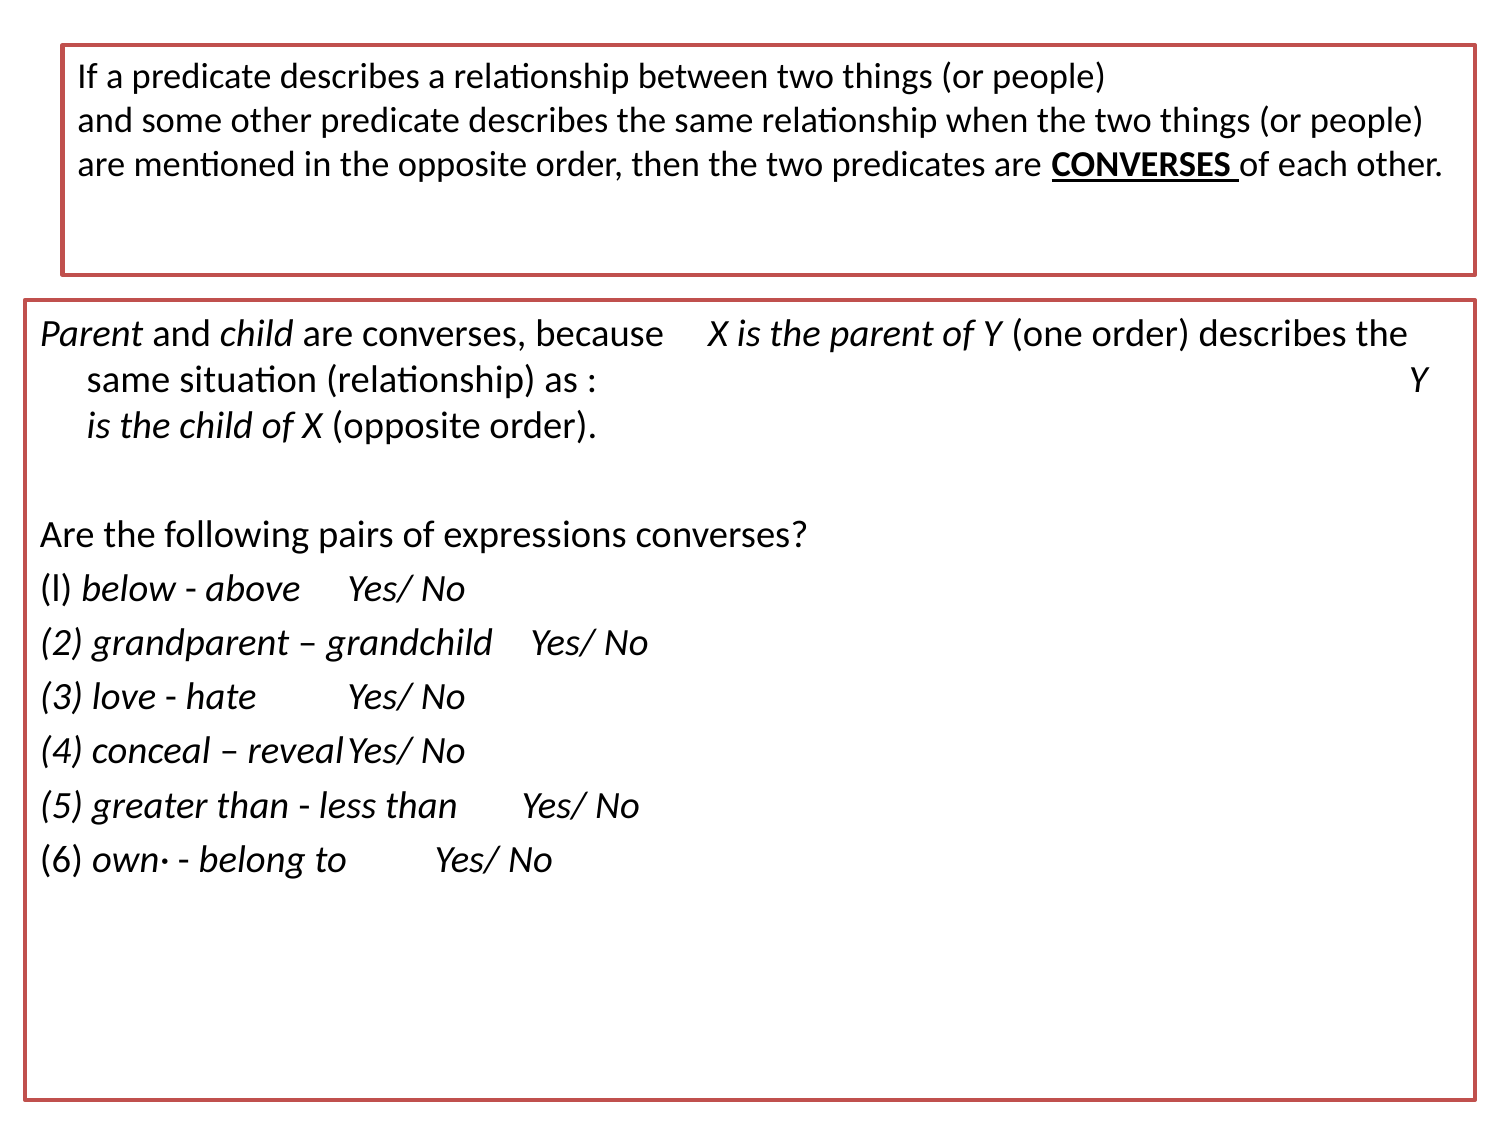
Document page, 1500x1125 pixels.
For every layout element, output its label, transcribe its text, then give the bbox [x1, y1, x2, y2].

title If a predicate describes a relationship between two things (or people) and some other predicate describes the same relationship when the two things (or people) are mentioned in the opposite order, then the two predicates are CONVERSES of each other. [60, 43, 1477, 277]
list Parent and child are converses, because X is the parent of Y (one order) describes the same situation (relationship) as : Y is the child of X (opposite order). Are the following pairs of expressions converses? (l) below - above Yes/ No (2) grandparent – grandchild Yes/ No (3) love - hate Yes/ No (4) conceal – reveal Yes/ No (5) greater than - less than Yes/ No (6) own· - belong to Yes/ No [23, 298, 1477, 1102]
